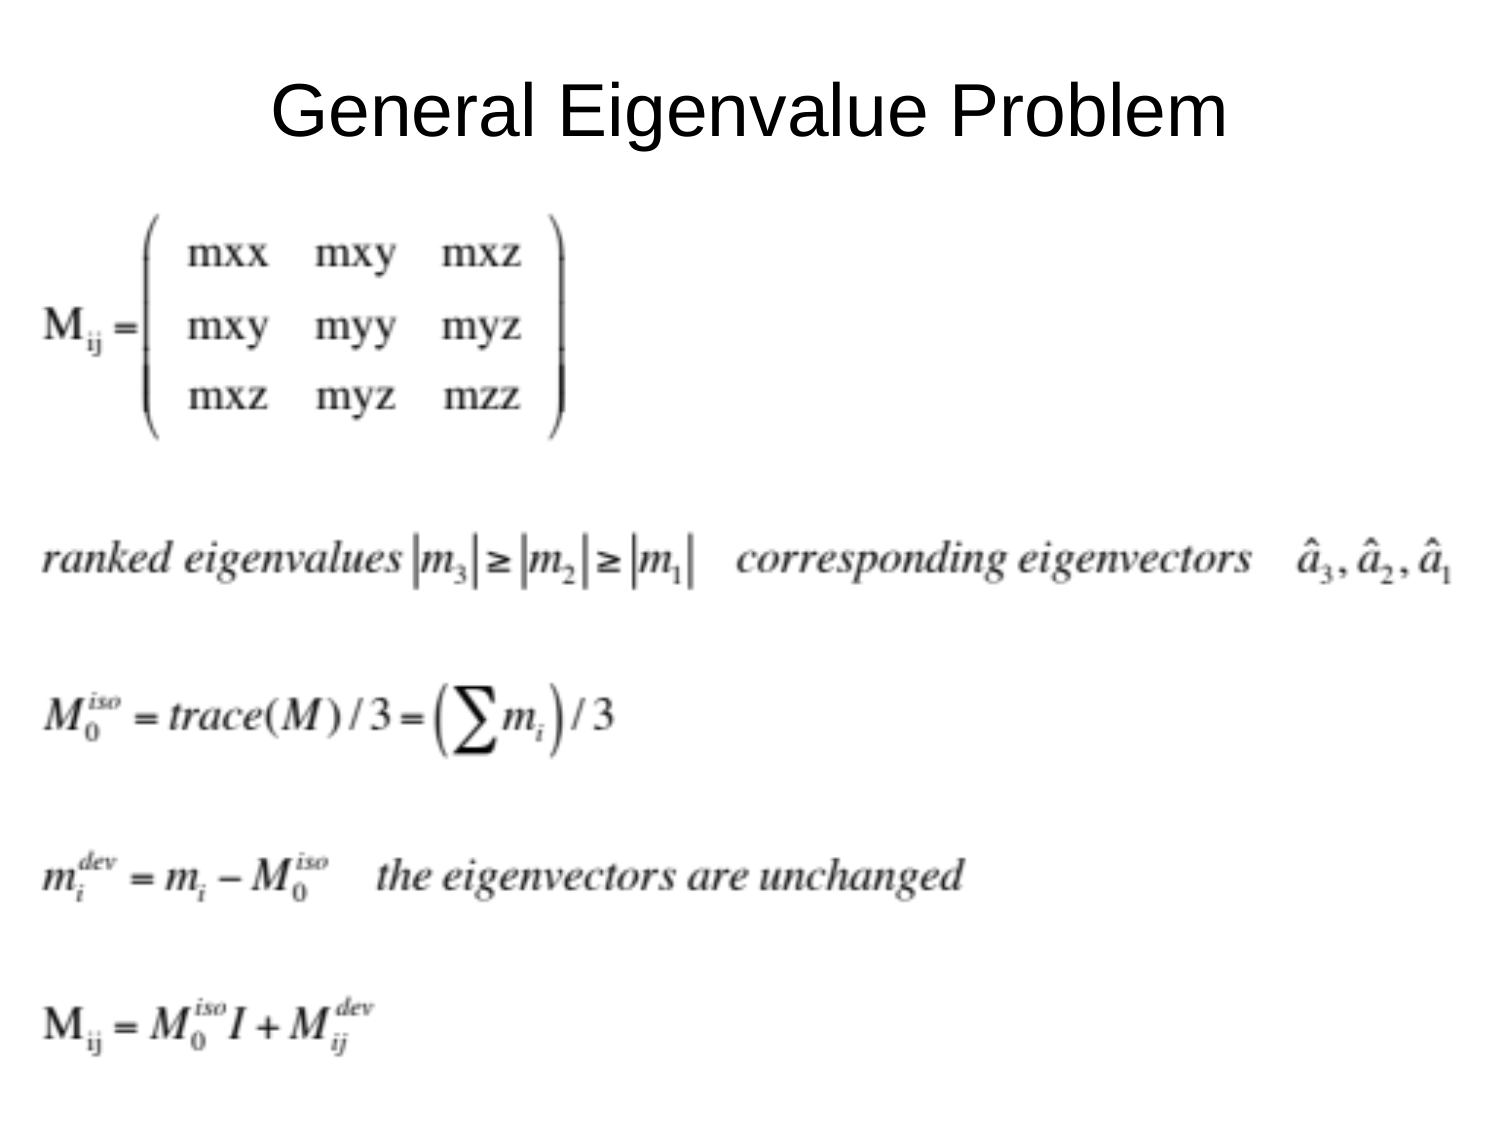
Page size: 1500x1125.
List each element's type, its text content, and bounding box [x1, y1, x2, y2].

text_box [37, 206, 1461, 1063]
title General Eigenvalue Problem [75, 12, 1425, 200]
